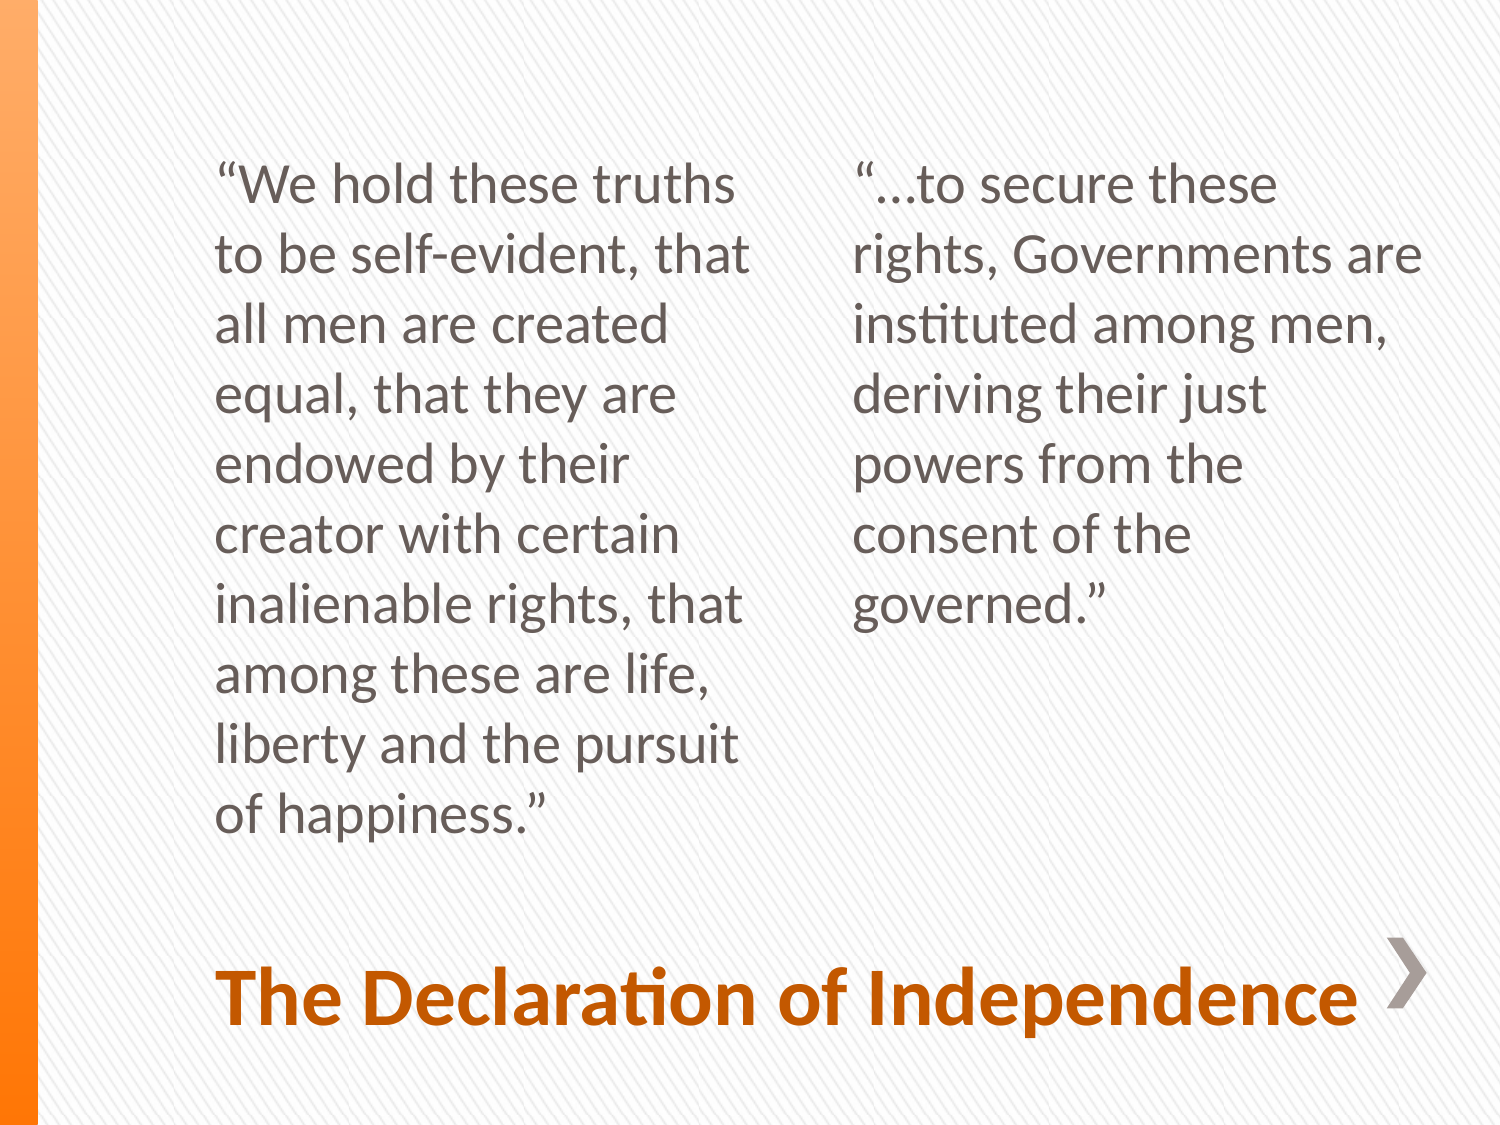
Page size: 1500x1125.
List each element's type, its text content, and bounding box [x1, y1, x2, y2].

list “We hold these truths to be self-evident, that all men are created equal, that they are endowed by their creator with certain inalienable rights, that among these are life, liberty and the pursuit of happiness.” [199, 138, 812, 858]
title The Declaration of Independence [200, 862, 1388, 1050]
list “…to secure these rights, Governments are instituted among men, deriving their just powers from the consent of the governed.” [836, 138, 1449, 858]
